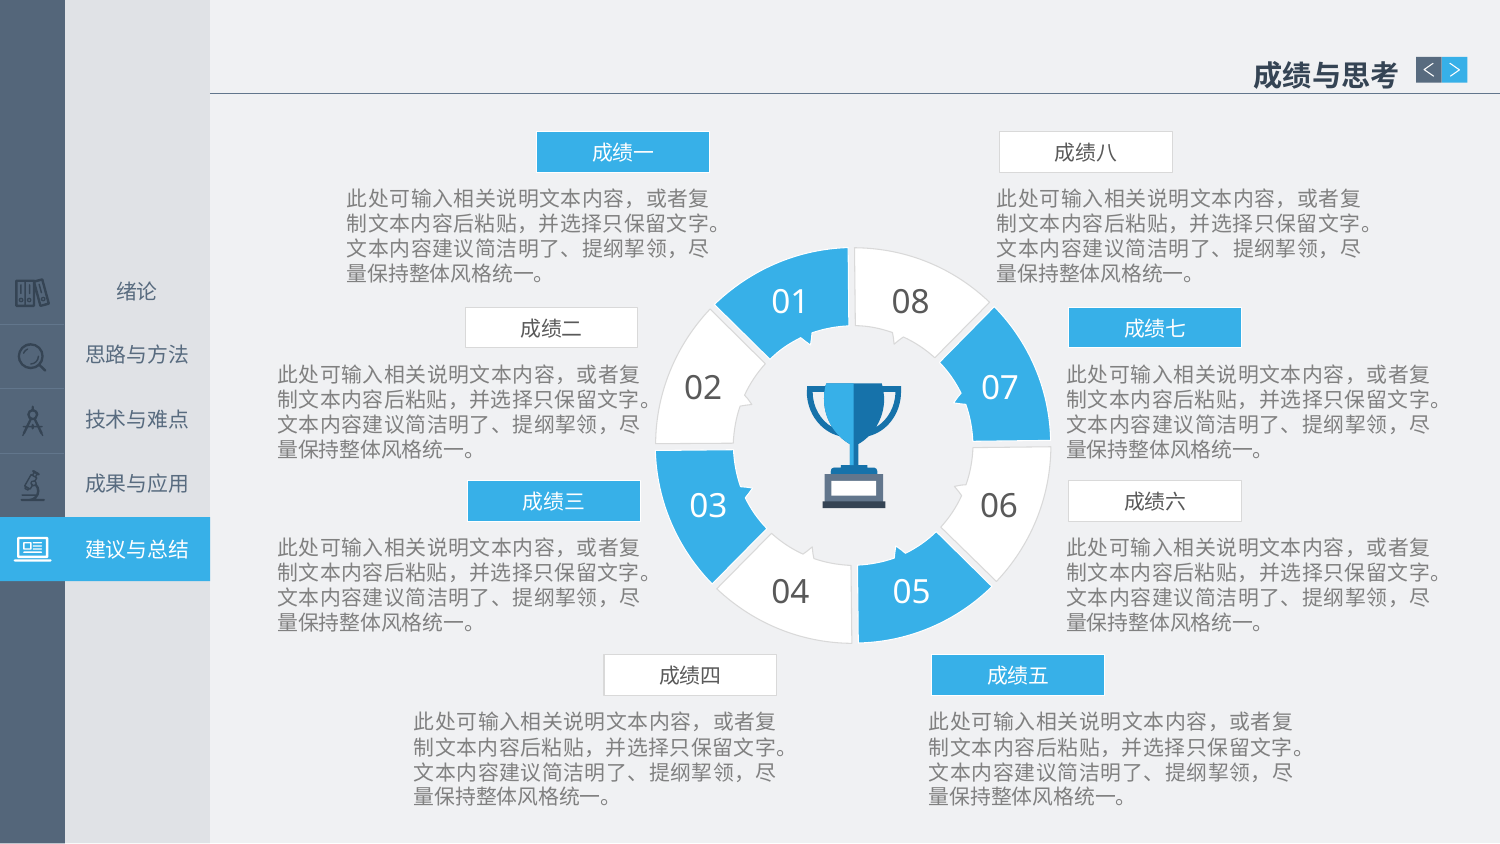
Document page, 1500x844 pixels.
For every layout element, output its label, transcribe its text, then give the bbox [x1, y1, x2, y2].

text_box 思路与方法 [70, 334, 204, 374]
text_box 成绩七 [1067, 305, 1244, 350]
text_box 成绩六 [1067, 479, 1244, 523]
text_box 此处可输入相关说明文本内容，或者复制文本内容后粘贴，并选择只保留文字。文本内容建议简洁明了、提纲挈领，尽量保持整体风格统一。 [996, 186, 1362, 287]
text_box [13, 536, 52, 562]
text_box 07 [966, 358, 1034, 414]
text_box [0, 515, 212, 583]
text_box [1441, 56, 1468, 83]
text_box 04 [756, 562, 825, 618]
text_box 此处可输入相关说明文本内容，或者复制文本内容后粘贴，并选择只保留文字。文本内容建议简洁明了、提纲挈领，尽量保持整体风格统一。 [277, 361, 641, 462]
text_box 08 [876, 273, 945, 328]
text_box 成绩一 [535, 130, 712, 174]
text_box 成绩三 [466, 479, 642, 523]
text_box 03 [674, 477, 743, 532]
text_box [937, 304, 1034, 413]
text_box 01 [756, 273, 825, 328]
text_box [22, 405, 44, 437]
text_box 建议与总结 [70, 529, 204, 569]
text_box [653, 306, 767, 446]
text_box [20, 470, 46, 502]
text_box 06 [965, 477, 1033, 532]
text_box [806, 383, 902, 509]
text_box 此处可输入相关说明文本内容，或者复制文本内容后粘贴，并选择只保留文字。文本内容建议简洁明了、提纲挈领，尽量保持整体风格统一。 [1066, 534, 1431, 635]
text_box 此处可输入相关说明文本内容，或者复制文本内容后粘贴，并选择只保留文字。文本内容建议简洁明了、提纲挈领，尽量保持整体风格统一。 [929, 709, 1294, 810]
text_box [653, 447, 770, 587]
text_box 成果与应用 [70, 463, 204, 503]
text_box 绪论 [101, 271, 173, 311]
text_box 技术与难点 [70, 399, 204, 439]
text_box 此处可输入相关说明文本内容，或者复制文本内容后粘贴，并选择只保留文字。文本内容建议简洁明了、提纲挈领，尽量保持整体风格统一。 [1066, 361, 1431, 462]
text_box [15, 278, 50, 308]
text_box [714, 531, 854, 646]
text_box 此处可输入相关说明文本内容，或者复制文本内容后粘贴，并选择只保留文字。文本内容建议简洁明了、提纲挈领，尽量保持整体风格统一。 [413, 709, 777, 810]
text_box 05 [877, 562, 946, 618]
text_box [1415, 56, 1440, 83]
text_box [852, 245, 992, 360]
text_box 成绩五 [930, 653, 1106, 697]
text_box 成绩八 [998, 130, 1174, 174]
text_box 此处可输入相关说明文本内容，或者复制文本内容后粘贴，并选择只保留文字。文本内容建议简洁明了、提纲挈领，尽量保持整体风格统一。 [346, 186, 710, 287]
text_box 成绩二 [463, 305, 640, 350]
text_box 成绩四 [602, 653, 779, 697]
text_box [712, 245, 851, 362]
text_box [939, 444, 1053, 584]
text_box [17, 343, 47, 372]
text_box 此处可输入相关说明文本内容，或者复制文本内容后粘贴，并选择只保留文字。文本内容建议简洁明了、提纲挈领，尽量保持整体风格统一。 [277, 534, 641, 635]
text_box [966, 359, 1053, 444]
text_box 02 [669, 358, 737, 414]
text_box [855, 529, 995, 646]
text_box 成绩与思考 [962, 40, 1400, 93]
